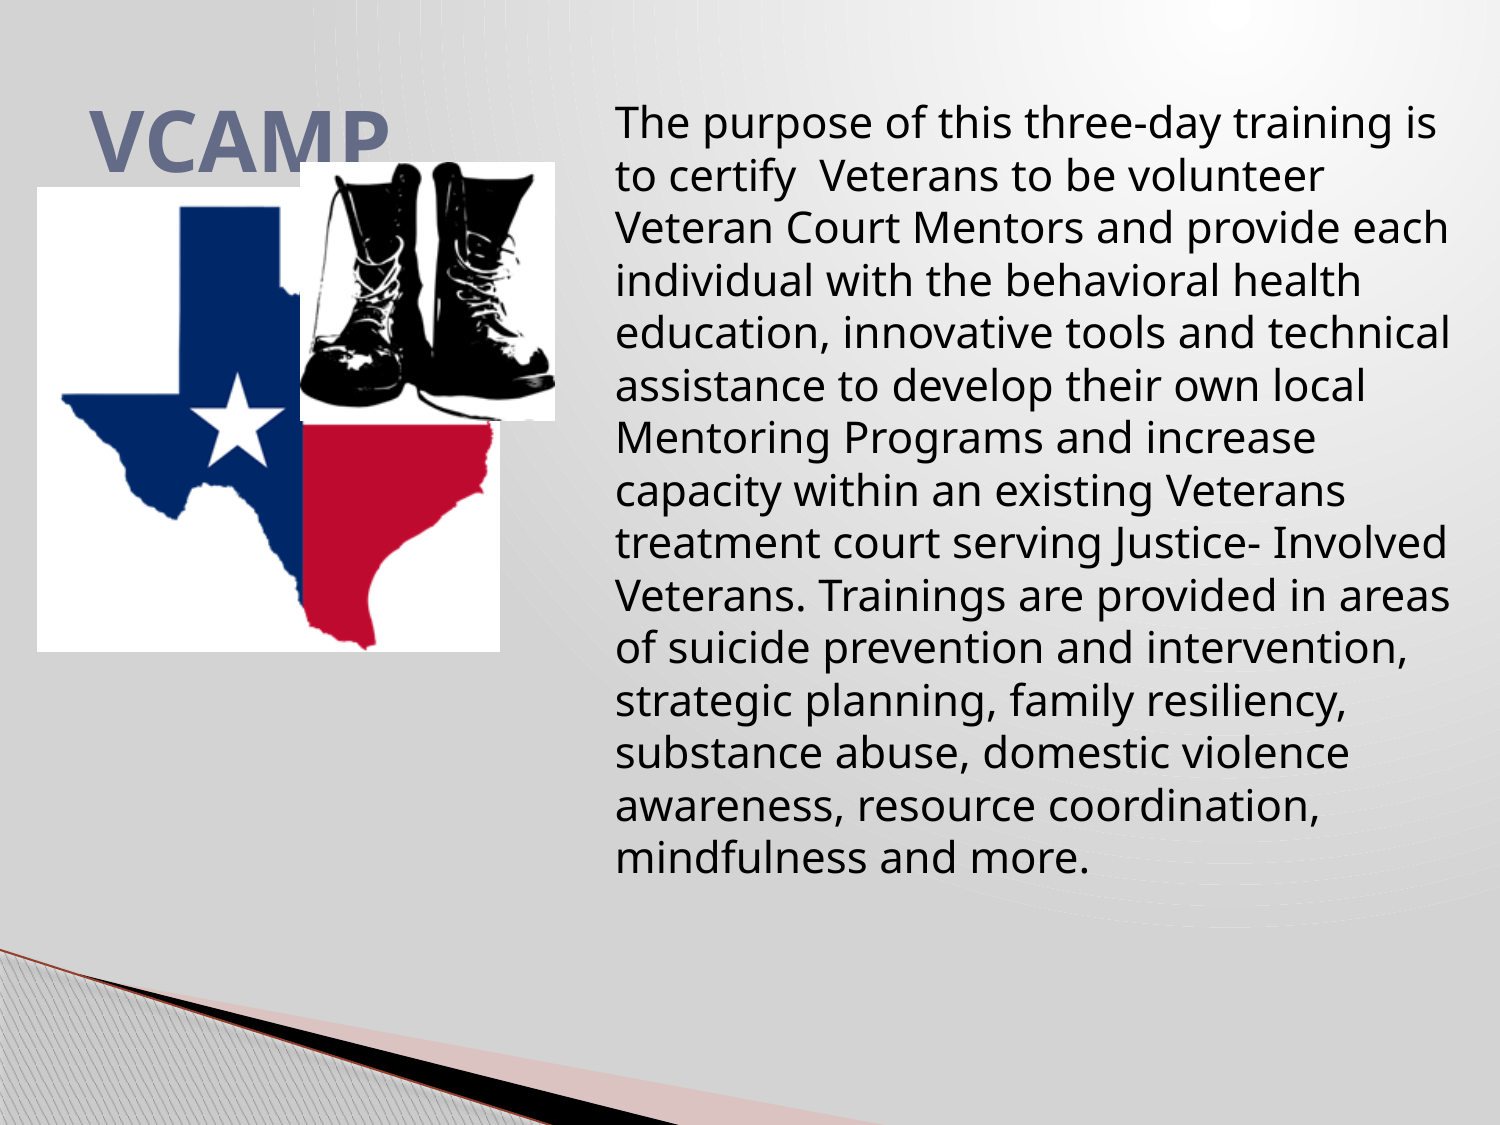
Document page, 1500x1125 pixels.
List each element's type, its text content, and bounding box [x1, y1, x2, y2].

text_box The purpose of this three-day training is to certify Veterans to be volunteer Veteran Court Mentors and provide each individual with the behavioral health education, innovative tools and technical assistance to develop their own local Mentoring Programs and increase capacity within an existing Veterans treatment court serving Justice- Involved Veterans. Trainings are provided in areas of suicide prevention and intervention, strategic planning, family resiliency, substance abuse, domestic violence awareness, resource coordination, mindfulness and more. [599, 87, 1500, 890]
picture [299, 162, 555, 421]
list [37, 187, 501, 652]
title VCAMP [75, 45, 1425, 233]
